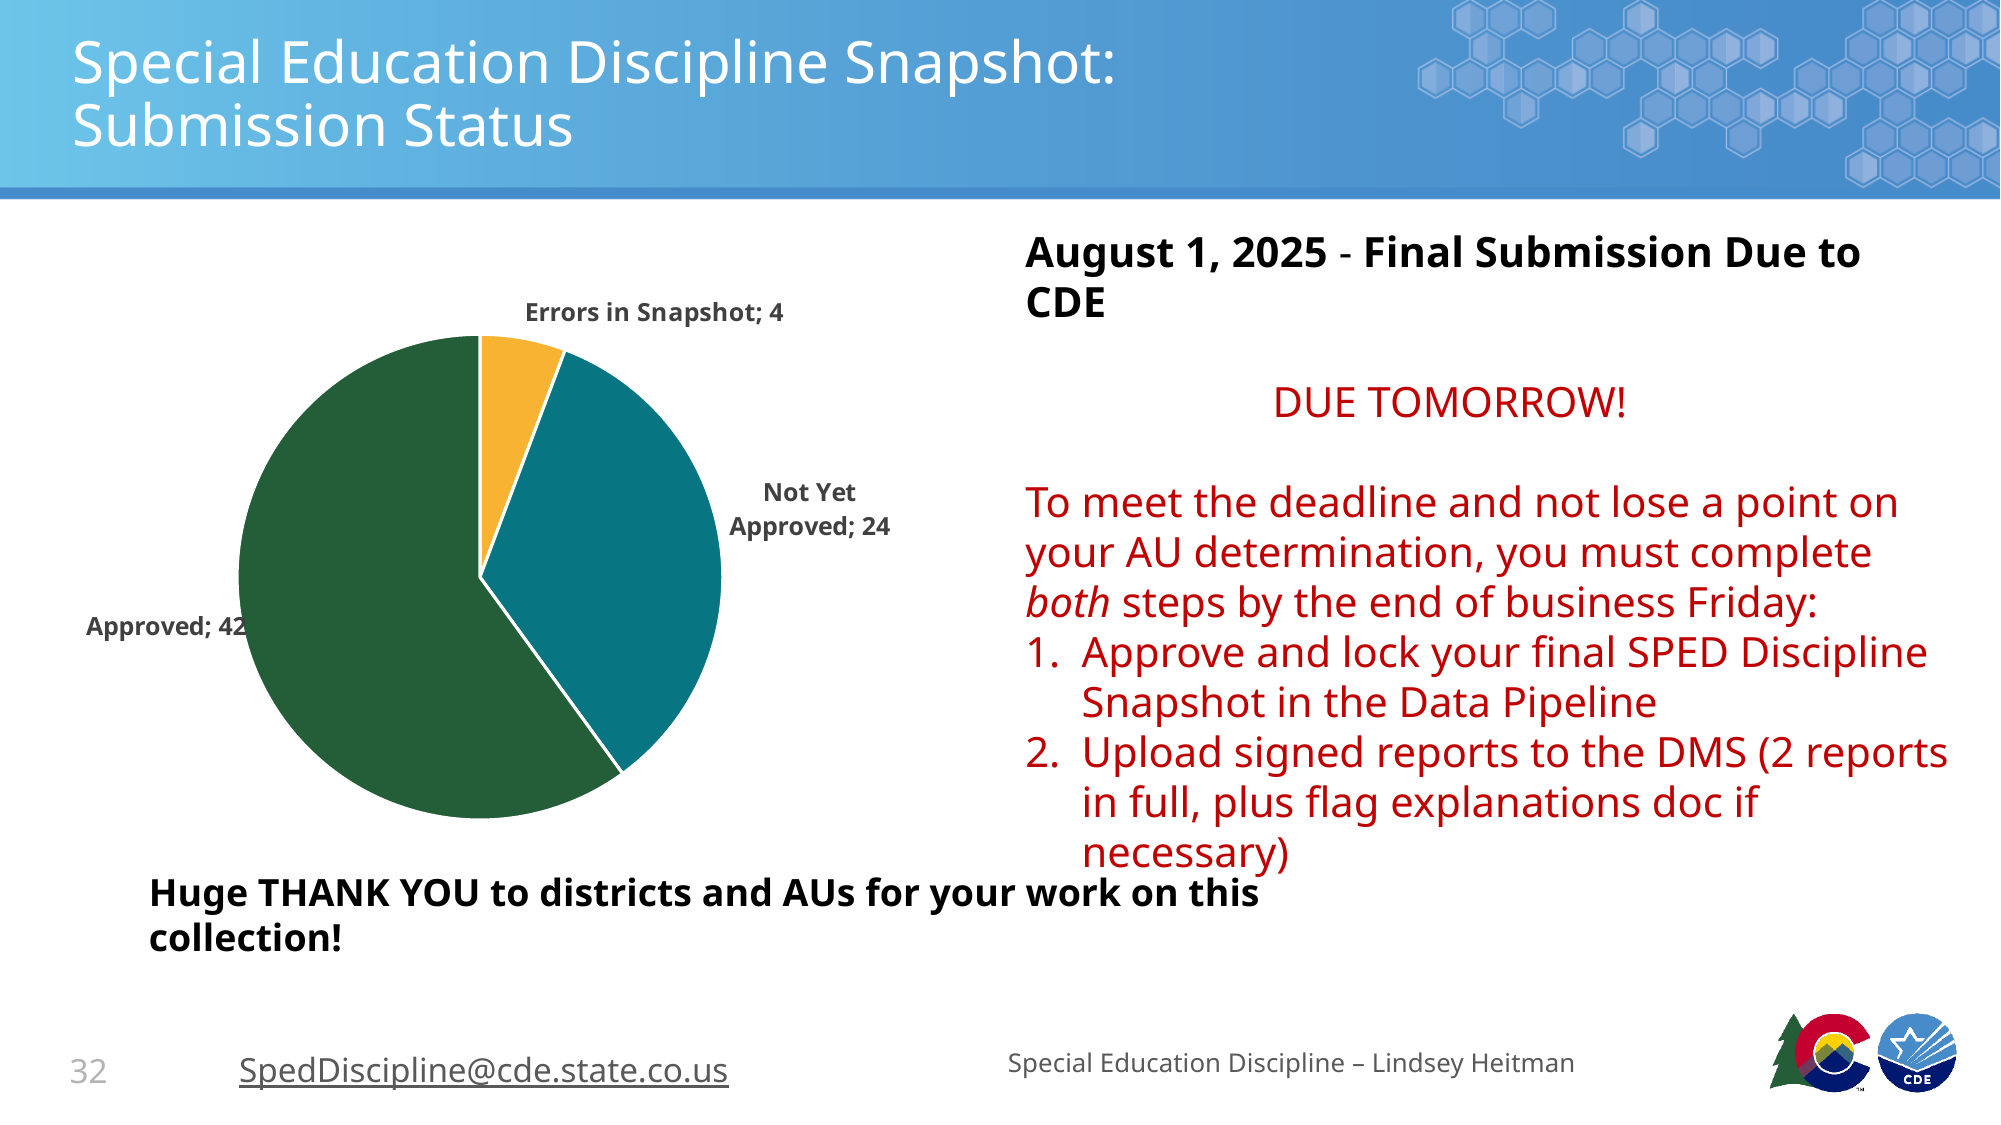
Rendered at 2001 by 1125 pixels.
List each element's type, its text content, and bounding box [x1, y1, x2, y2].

slide_number 32 [54, 1042, 191, 1103]
picture [1768, 1012, 1957, 1093]
picture [0, 0, 2000, 200]
chart [54, 269, 1011, 844]
list SpedDiscipline@cde.state.co.us [224, 1042, 960, 1103]
text_box Huge THANK YOU to districts and AUs for your work on this collection! [0, 861, 1452, 967]
list Special Education Discipline – Lindsey Heitman [992, 1042, 1714, 1103]
title Special Education Discipline Snapshot: Submission Status [72, 33, 1396, 182]
text_box August 1, 2025 - Final Submission Due to CDE DUE TOMORROW! To meet the deadline and not lose a point on your AU determination, you must complete both steps by the end of business Friday: Approve and lock your final SPED Discipline Snapshot in the Data Pipeline Upload signed reports to the DMS (2 reports in full, plus flag explanations doc if necessary) [1010, 218, 1967, 884]
